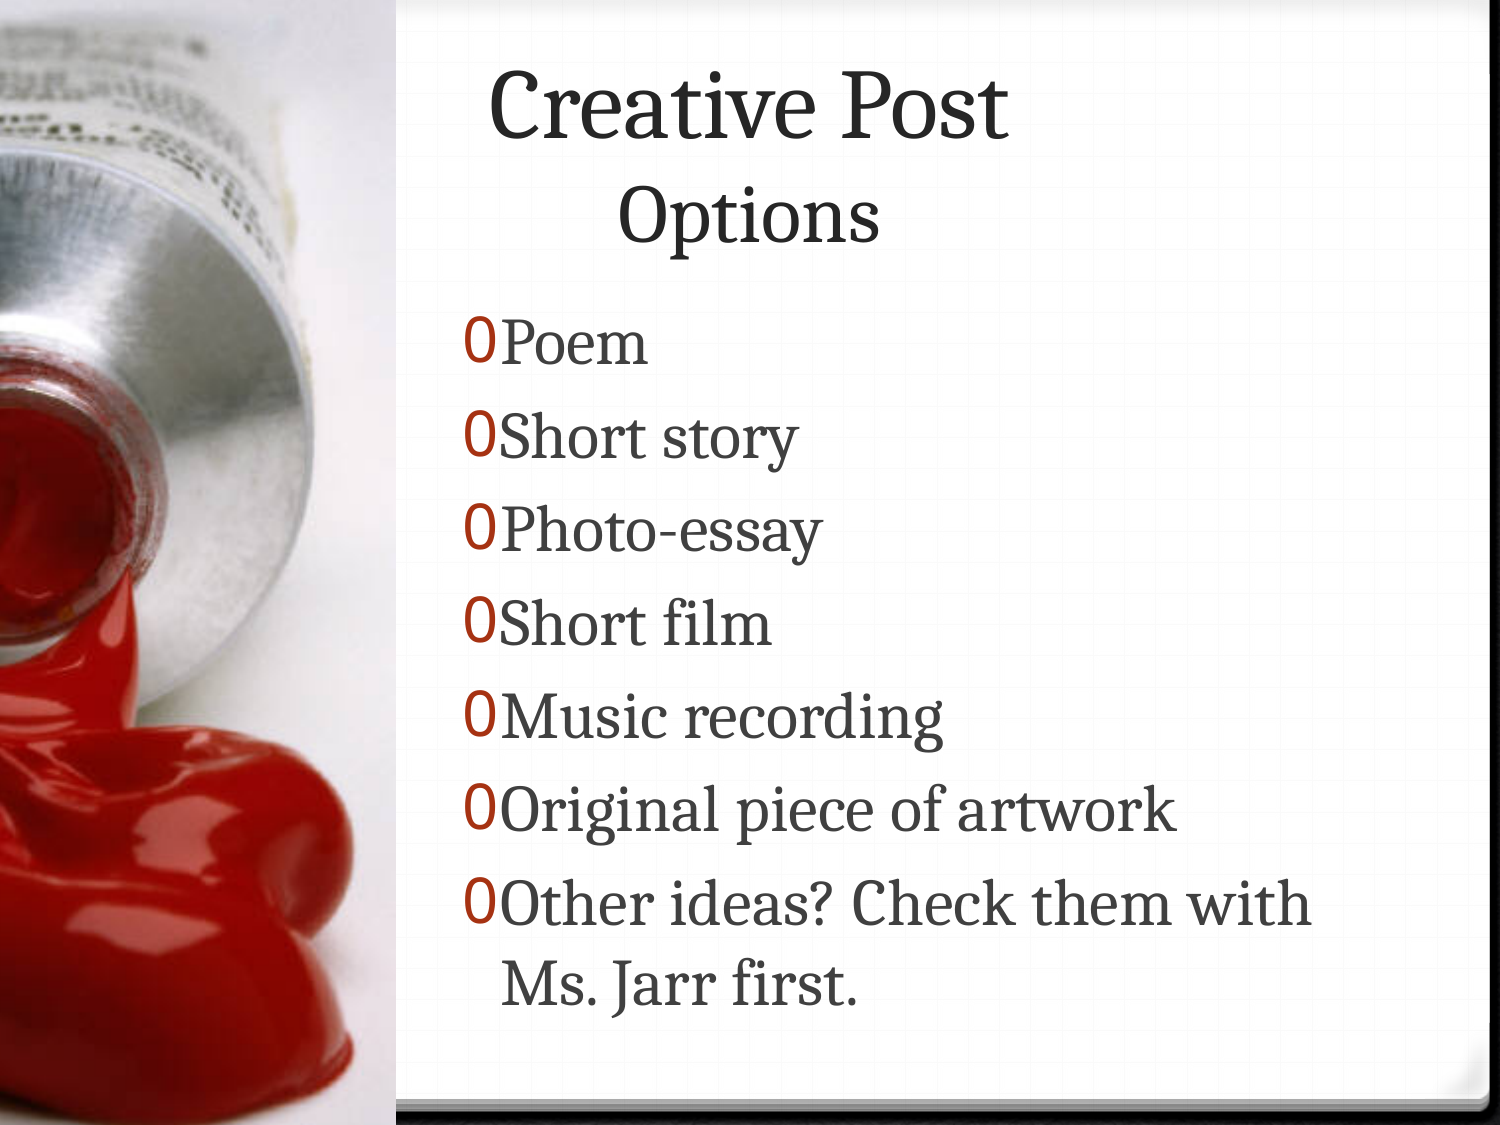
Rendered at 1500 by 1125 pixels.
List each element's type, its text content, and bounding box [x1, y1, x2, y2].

picture [0, 0, 1500, 1125]
title Creative Post Options [401, 30, 1410, 268]
list Poem Short story Photo-essay Short film Music recording Original piece of artwork Other ideas? Check them with Ms. Jarr first. [447, 290, 1439, 1075]
